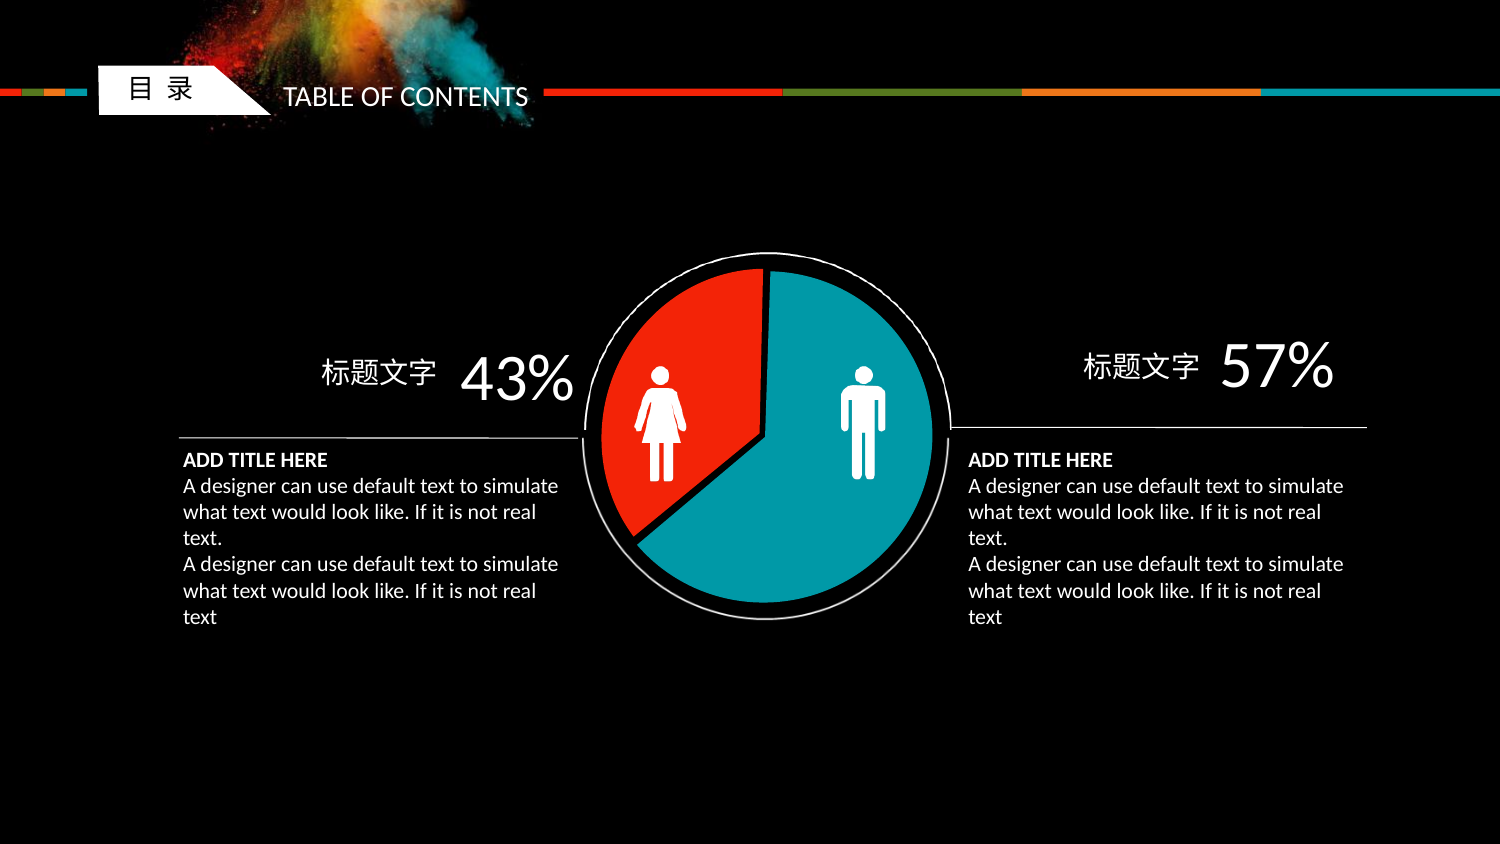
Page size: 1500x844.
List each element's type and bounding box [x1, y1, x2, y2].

text_box [0, 0, 1500, 203]
text_box [168, 251, 1367, 665]
